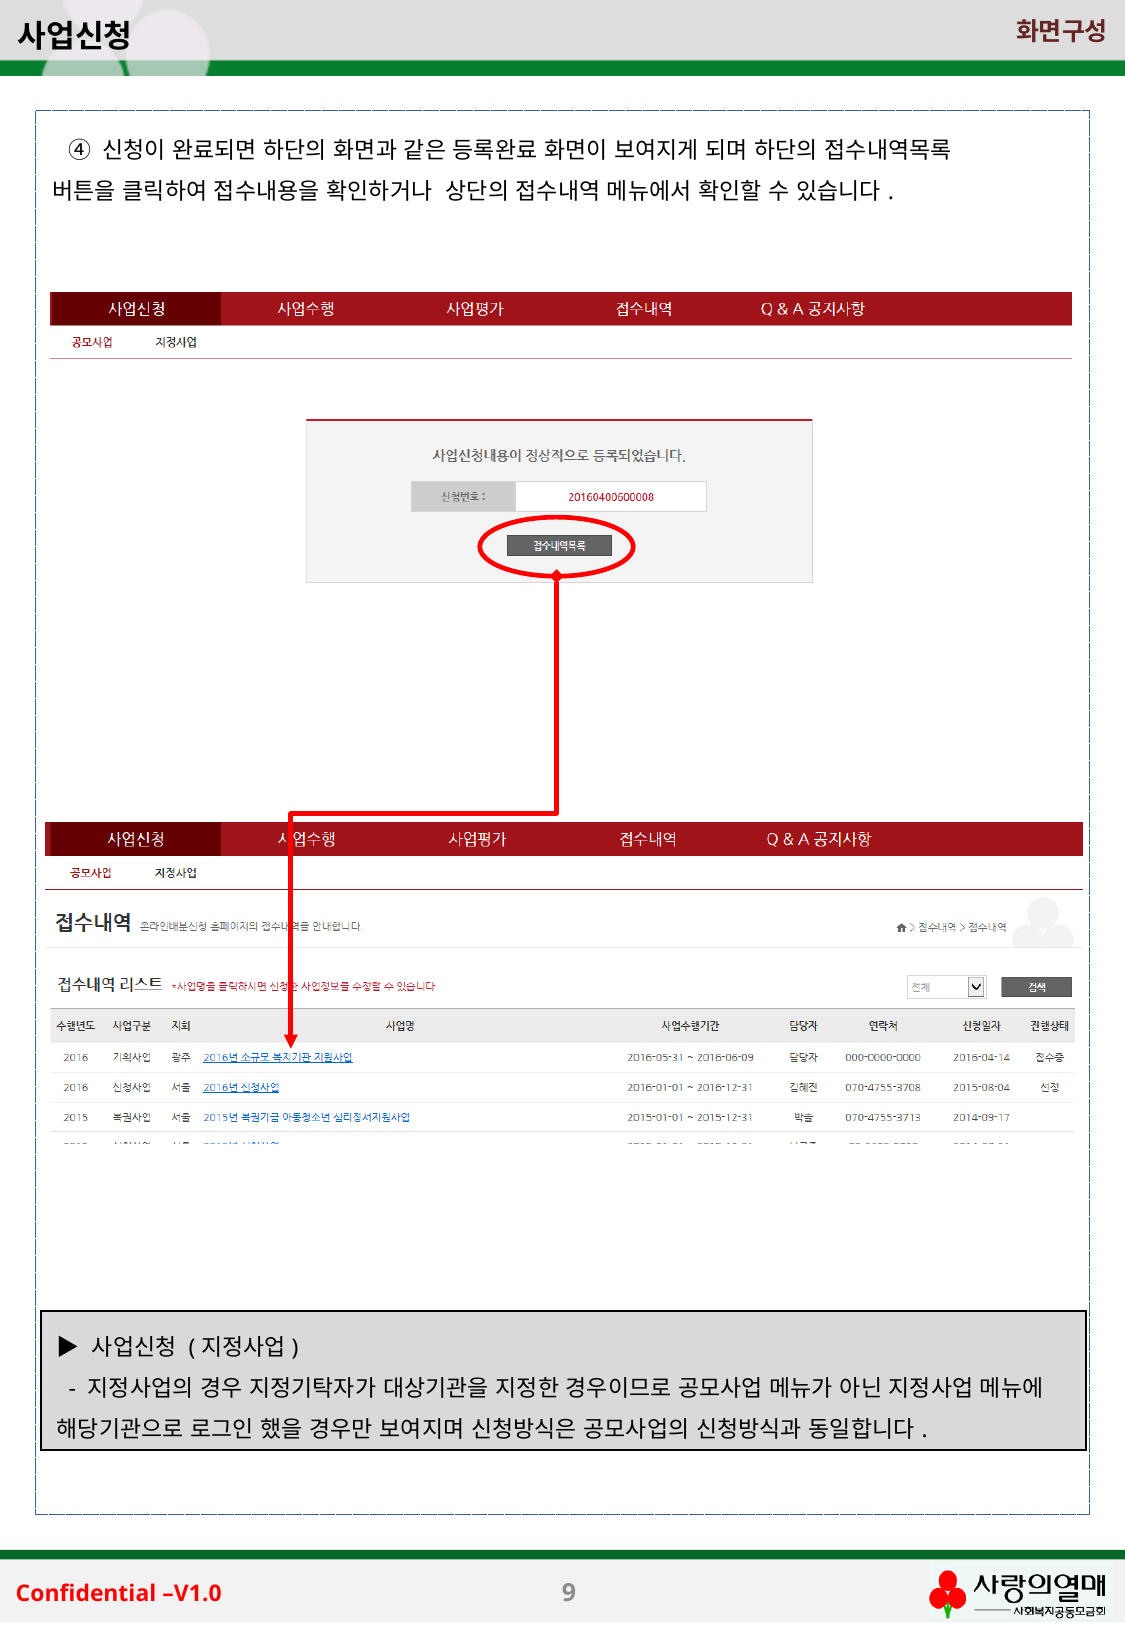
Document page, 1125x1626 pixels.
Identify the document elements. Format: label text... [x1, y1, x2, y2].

picture [44, 817, 1083, 1144]
picture [50, 286, 1072, 612]
text_box ▶ 사업신청 (지정사업) - 지정사업의 경우 지정기탁자가 대상기관을 지정한 경우이므로 공모사업 메뉴가 아닌 지정사업 메뉴에 해당기관으로 로그인 했을 경우만 보여지며 신청방식은 공모사업의 신청방식과 동일합니다. [41, 1310, 1087, 1451]
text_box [187, 679, 661, 946]
picture [929, 1561, 1113, 1619]
slide_number 9 [509, 1567, 628, 1619]
title 사업신청 [1, 0, 727, 70]
text_box ④ 신청이 완료되면 하단의 화면과 같은 등록완료 화면이 보여지게 되며 하단의 접수내역목록 버튼을 클릭하여 접수내용을 확인하거나 상단의 접수내역 메뉴에서 확인할 수 있습니다. [36, 113, 1083, 212]
picture [0, 0, 1125, 76]
